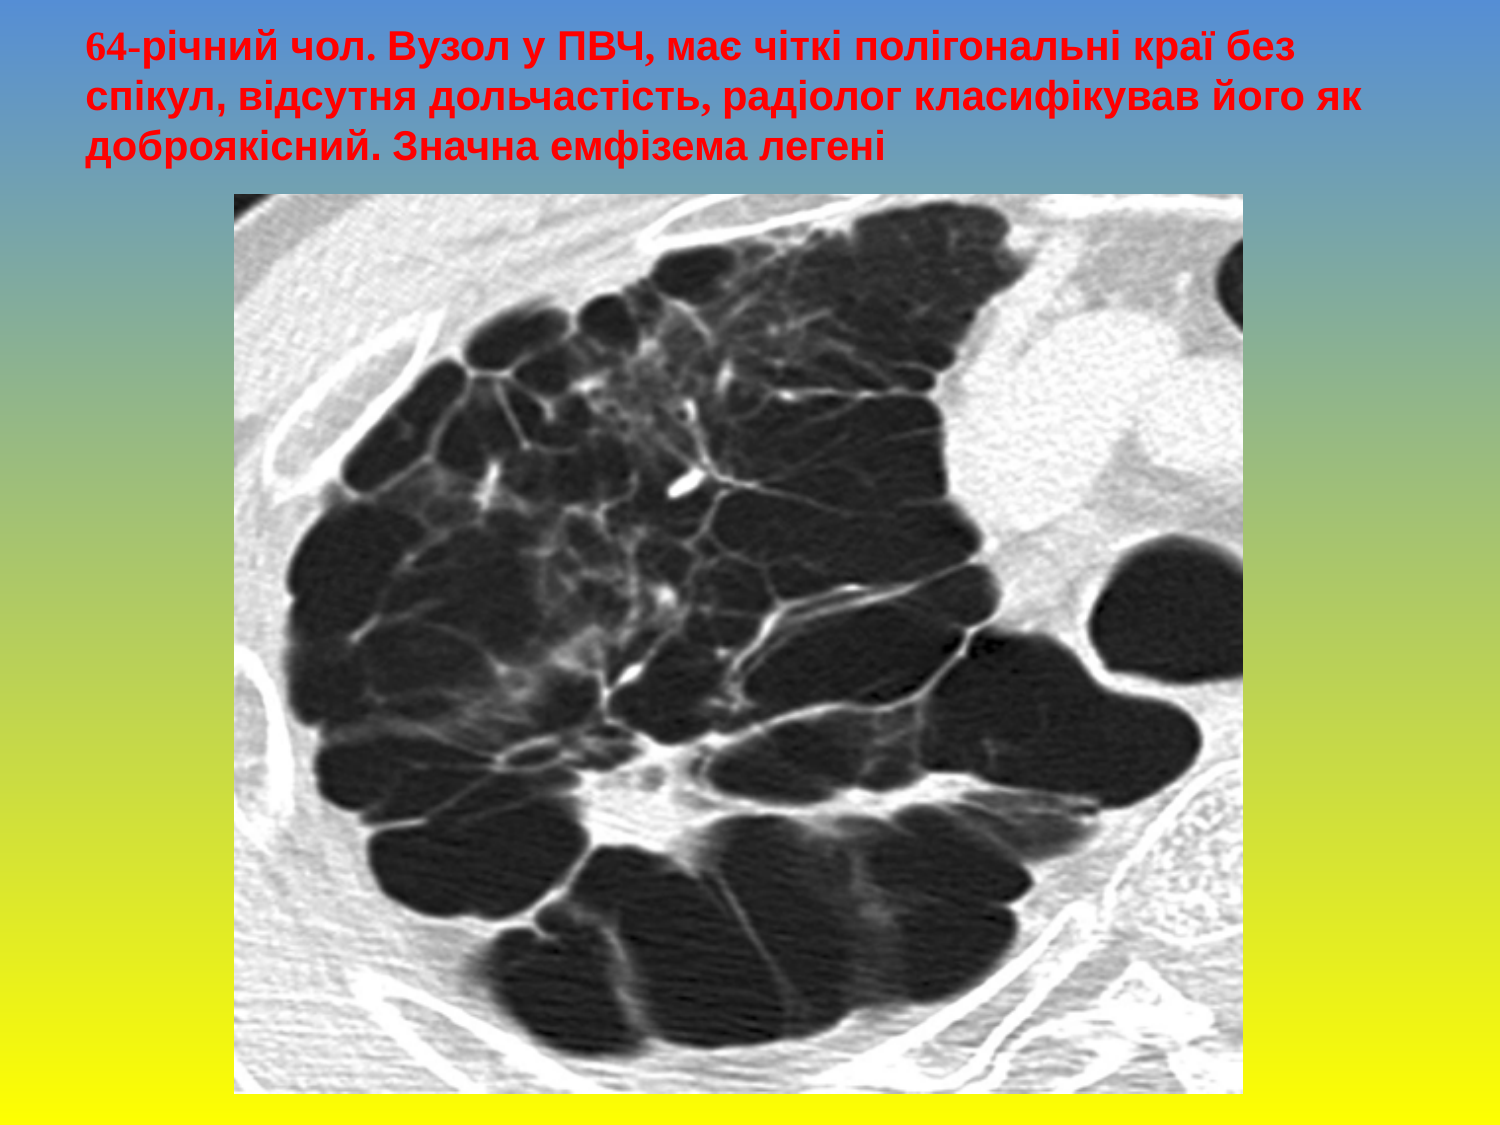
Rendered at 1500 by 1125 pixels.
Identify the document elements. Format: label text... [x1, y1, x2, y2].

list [234, 194, 1243, 1095]
title 64-річний чол. Вузол у ПВЧ, має чіткі полігональні краї без спікул, відсутня дольчастість, радіолог класифікував його як доброякісний. Значна емфізема легені [70, 0, 1421, 188]
